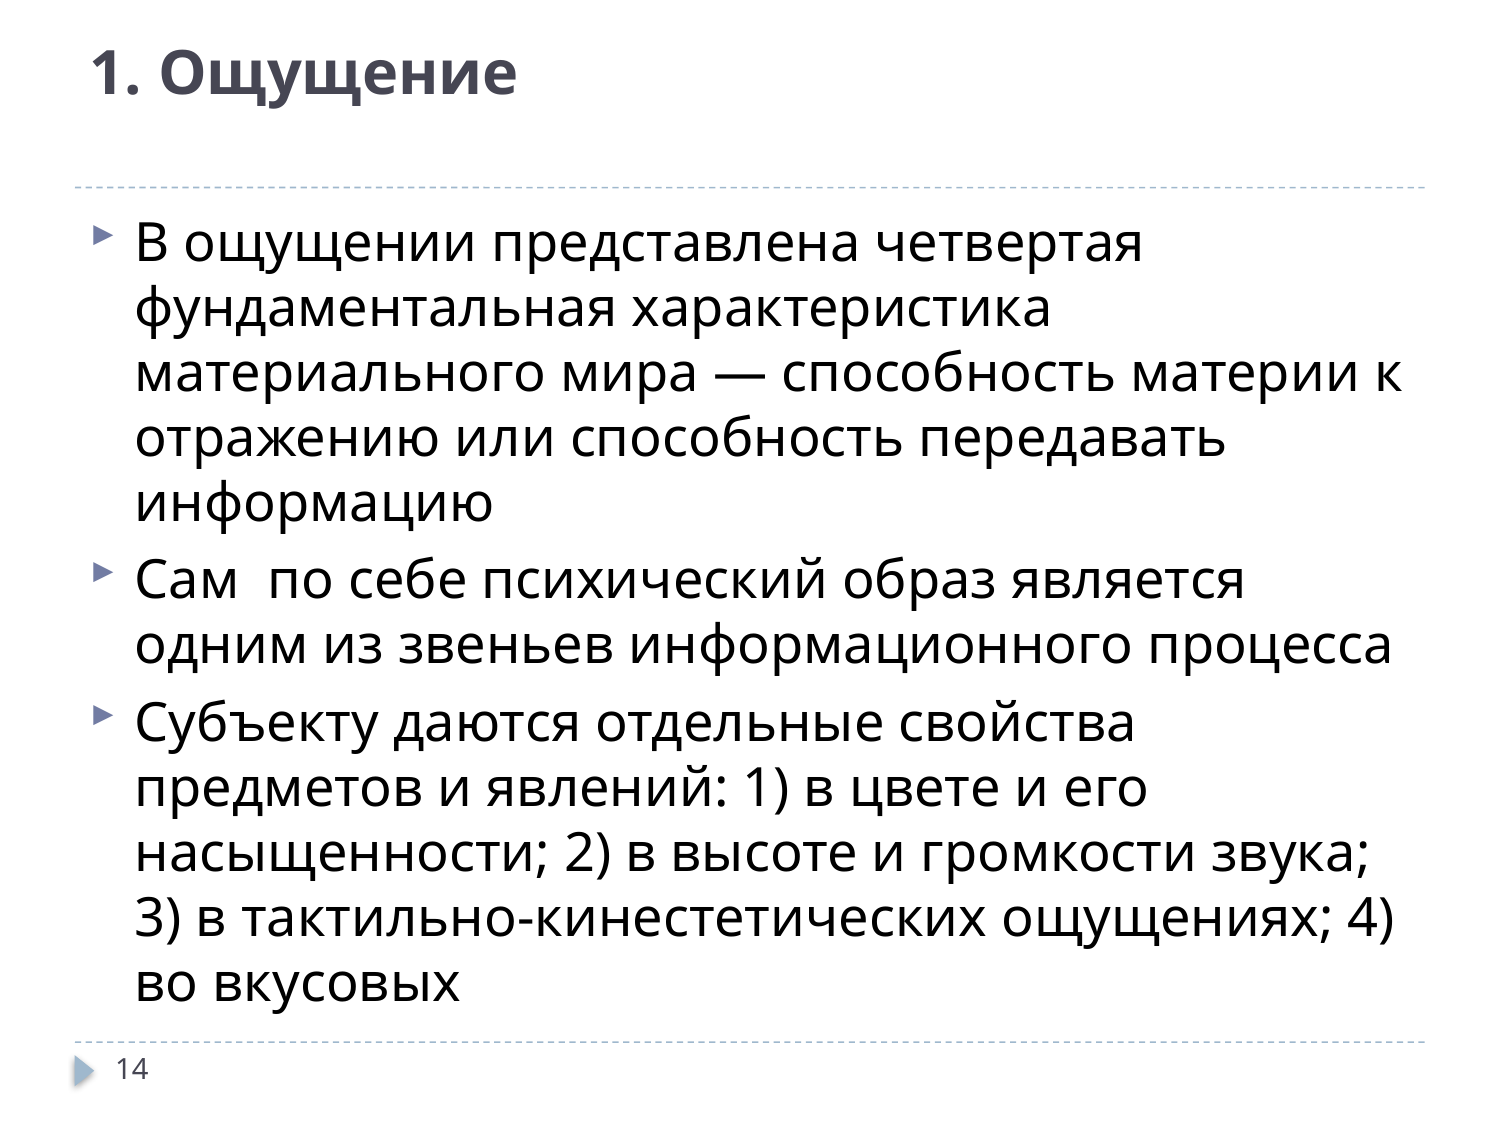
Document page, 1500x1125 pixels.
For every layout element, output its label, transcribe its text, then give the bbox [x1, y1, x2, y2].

slide_number 14 [100, 1042, 426, 1103]
list В ощущении представлена четвертая фундаментальная характеристика материального мира — способность материи к отражению или способность передавать информацию Сам по себе психический образ является одним из звеньев информационного процесса Субъекту даются отдельные свойства предметов и явлений: 1) в цвете и его насыщенности; 2) в высоте и громкости звука; 3) в тактильно-кинестетических ощущениях; 4) во вкусовых [75, 200, 1425, 1010]
title 1. Ощущение [75, 24, 1425, 188]
